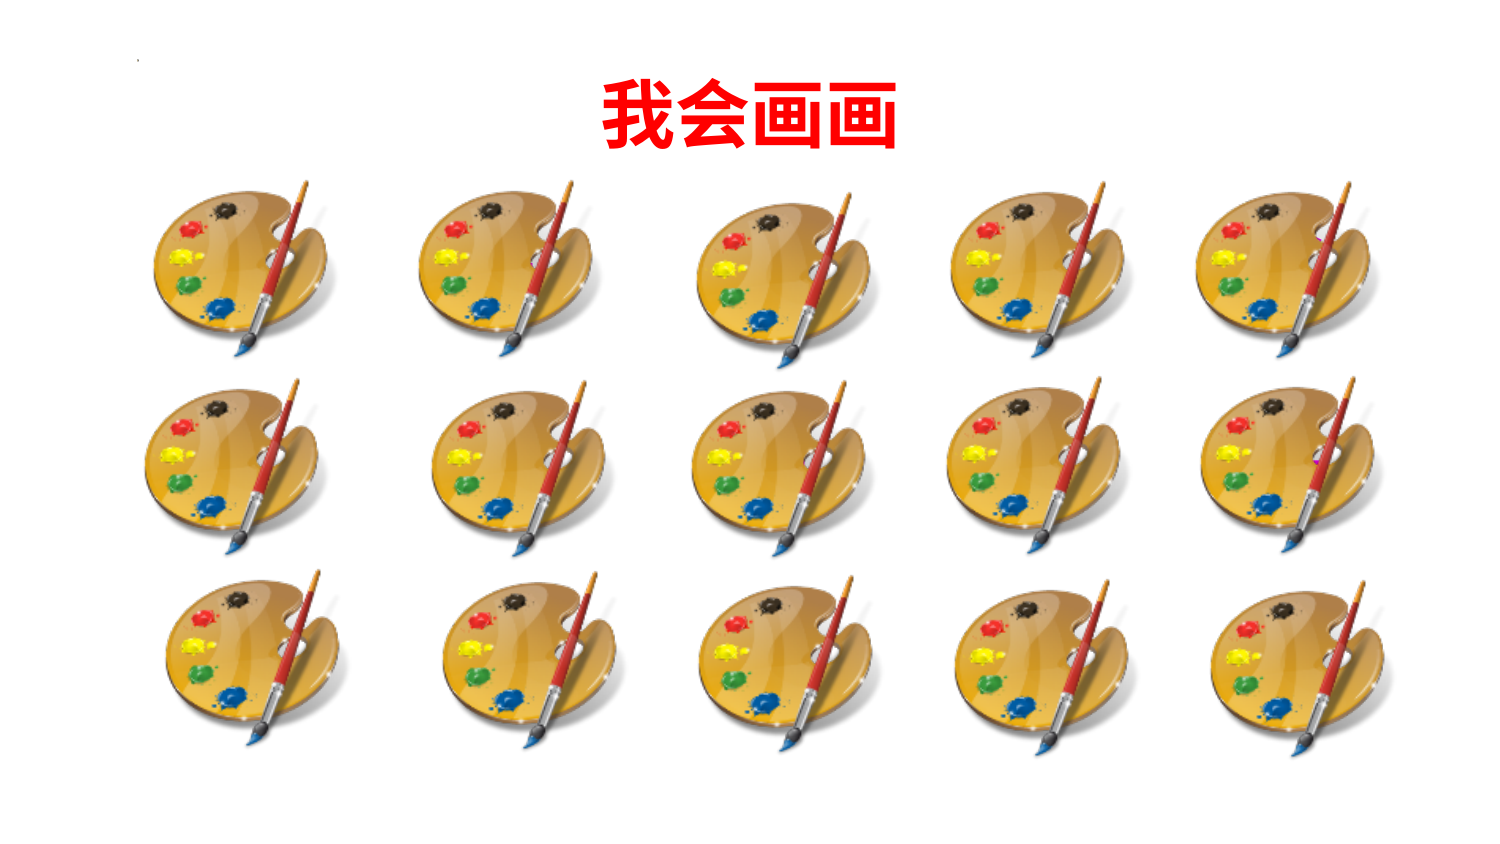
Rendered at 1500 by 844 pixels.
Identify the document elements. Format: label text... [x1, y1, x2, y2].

picture [949, 570, 1141, 763]
picture [940, 367, 1133, 560]
picture [1195, 367, 1387, 559]
picture [686, 183, 884, 563]
picture [139, 369, 352, 752]
picture [413, 171, 605, 363]
picture [945, 172, 1137, 365]
picture [693, 565, 886, 758]
picture [426, 371, 629, 755]
picture [1190, 172, 1383, 365]
picture [1204, 571, 1397, 764]
picture [148, 171, 340, 363]
text_box 我会画画 [557, 59, 943, 165]
